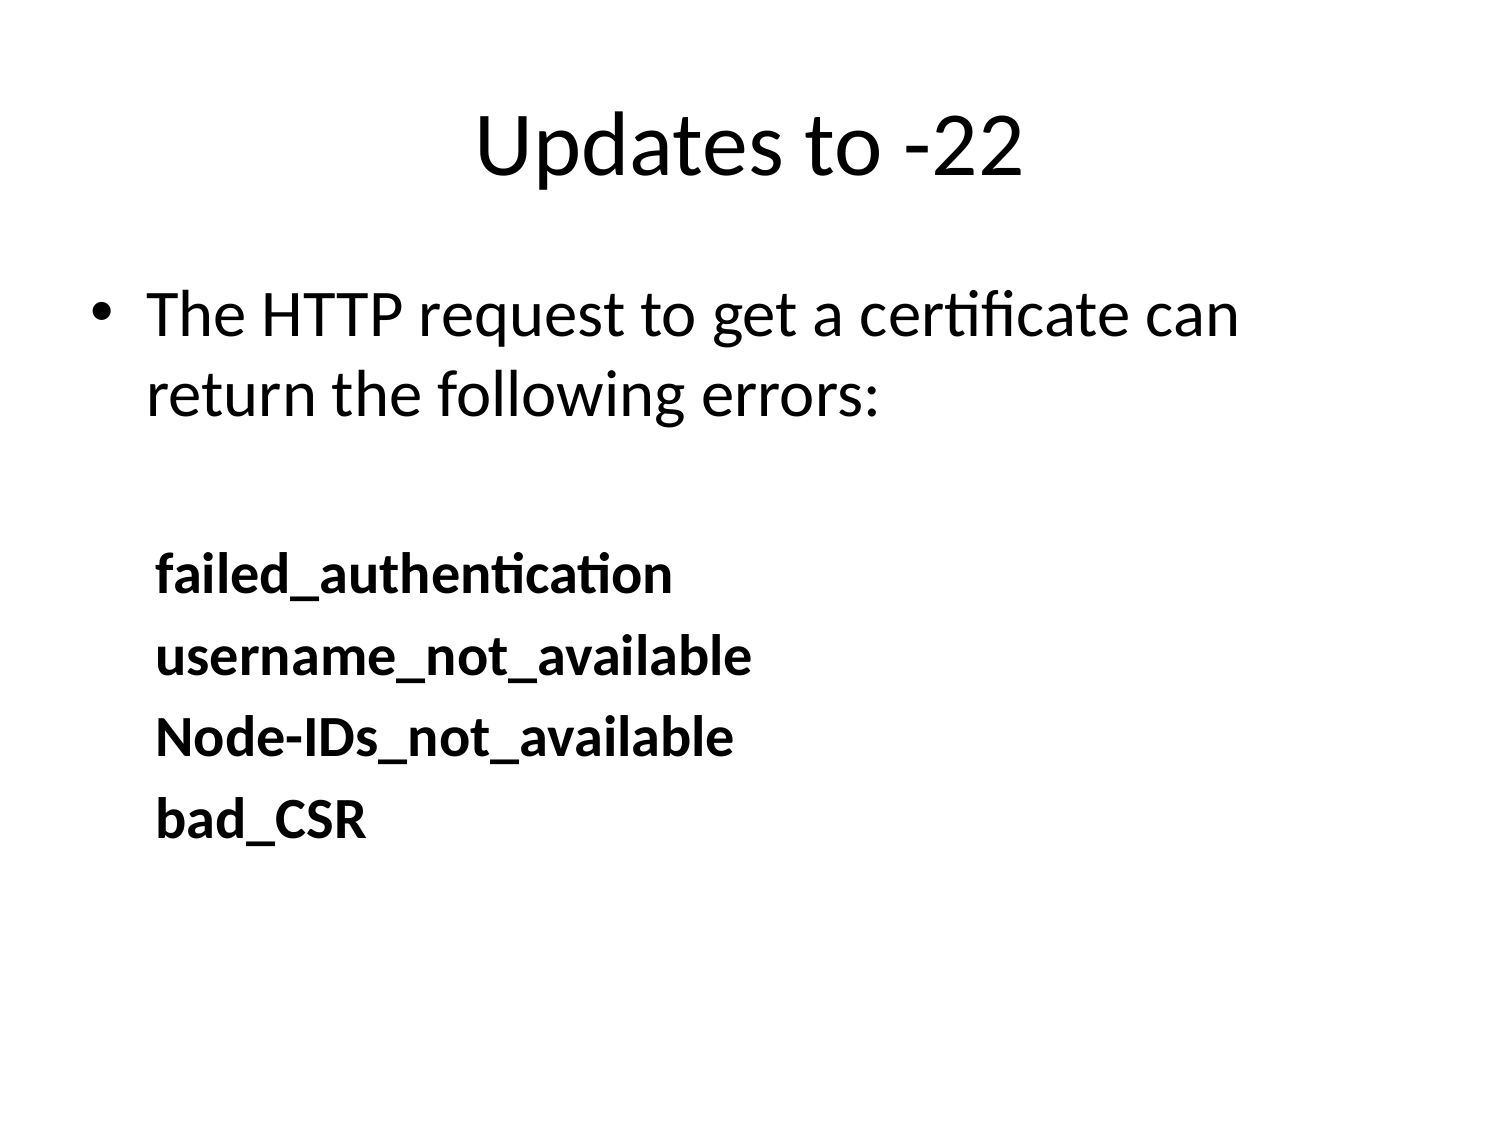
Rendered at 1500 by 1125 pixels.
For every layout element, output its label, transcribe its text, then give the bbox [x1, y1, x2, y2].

list The HTTP request to get a certificate can return the following errors: failed_authentication username_not_available Node-IDs_not_available bad_CSR [75, 262, 1425, 1005]
title Updates to -22 [75, 45, 1425, 233]
